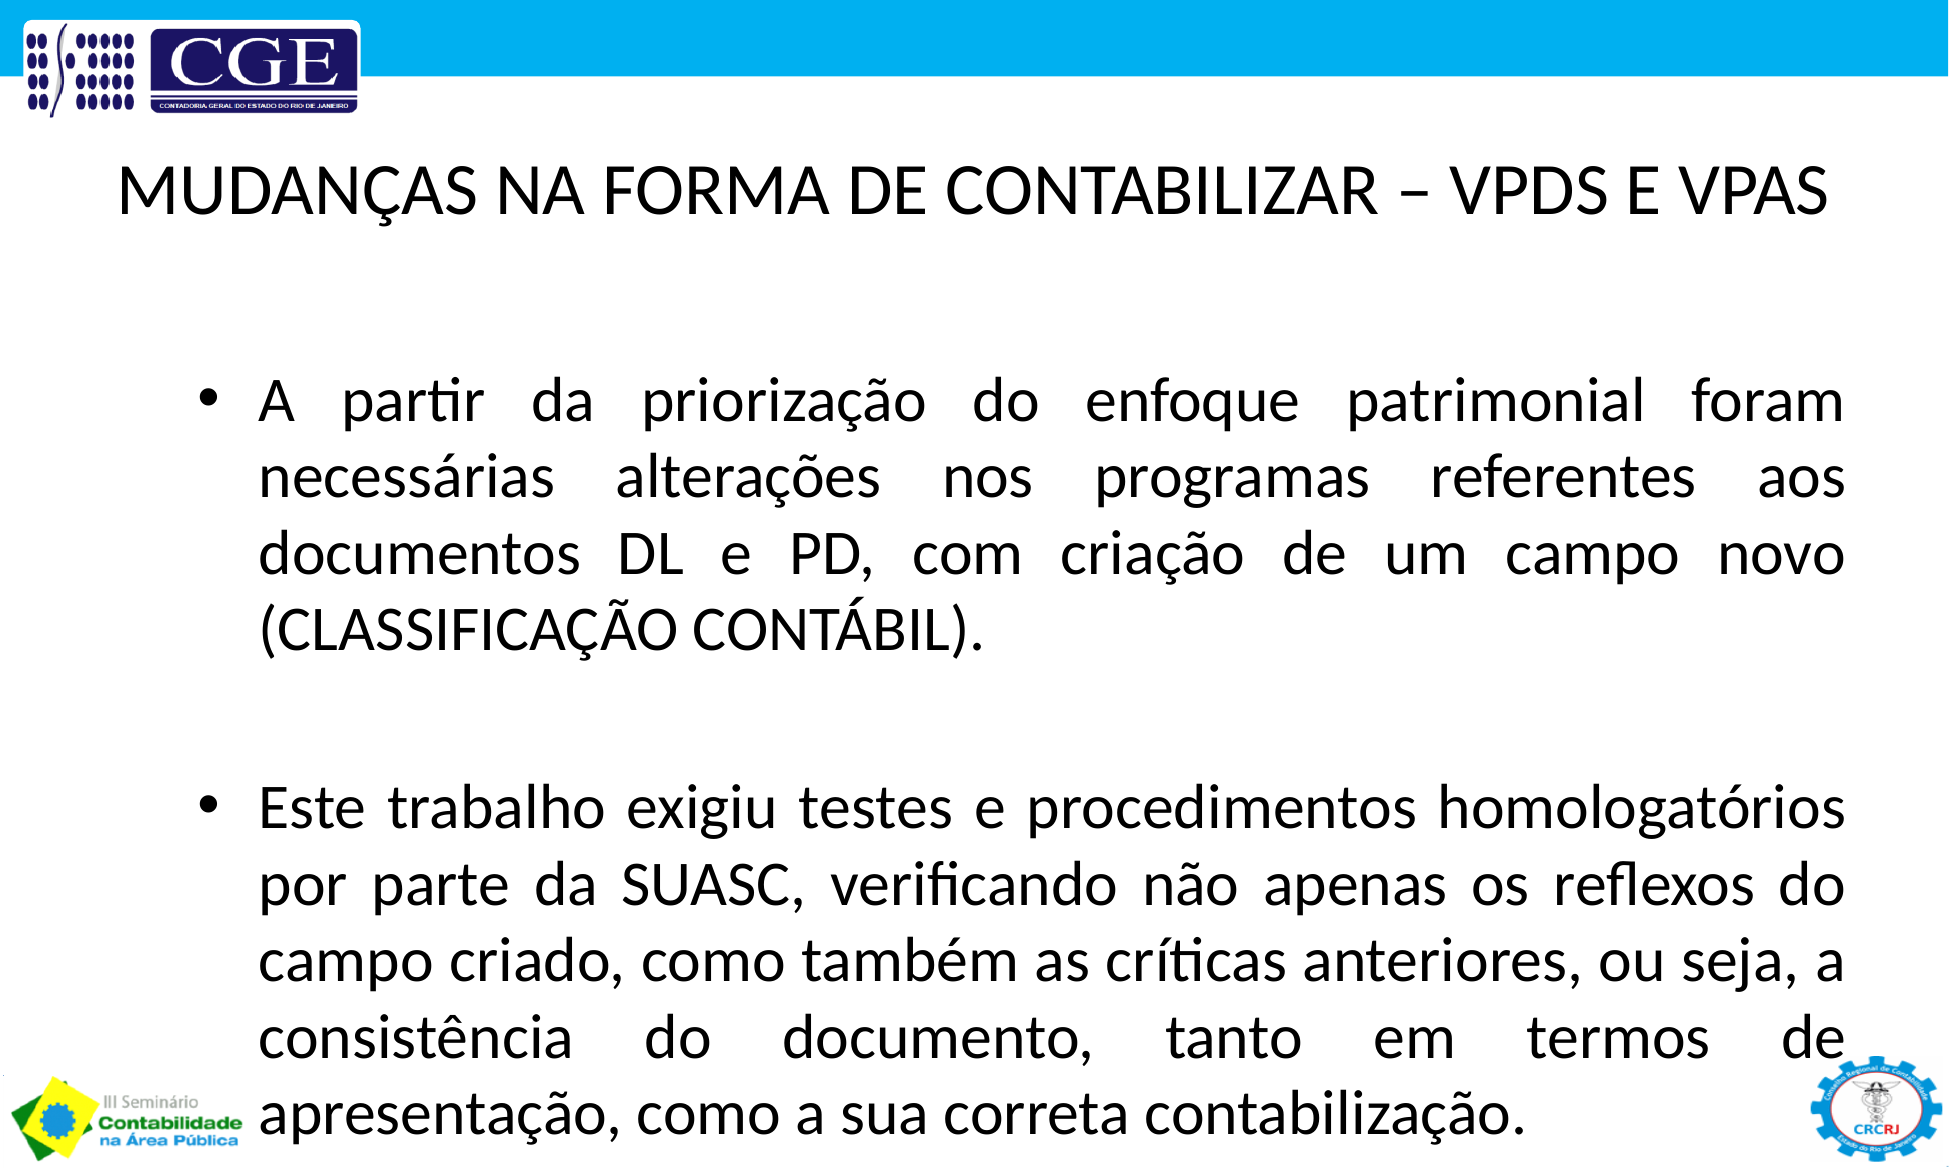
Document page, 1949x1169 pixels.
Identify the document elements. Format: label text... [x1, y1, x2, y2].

picture [23, 20, 361, 118]
picture [1865, 1056, 1949, 1167]
picture [1865, 1056, 1870, 1065]
title MUDANÇAS NA FORMA DE CONTABILIZAR – VPDS E VPAS [97, 131, 1852, 327]
list A partir da priorização do enfoque patrimonial foram necessárias alterações nos programas referentes aos documentos DL e PD, com criação de um campo novo (CLASSIFICAÇÃO CONTÁBIL). Este trabalho exigiu testes e procedimentos homologatórios por parte da SUASC, verificando não apenas os reflexos do campo criado, como também as críticas anteriores, ou seja, a consistência do documento, tanto em termos de apresentação, como a sua correta contabilização. [179, 348, 1865, 1169]
picture [3, 1075, 179, 1168]
picture [1865, 1066, 1927, 1151]
